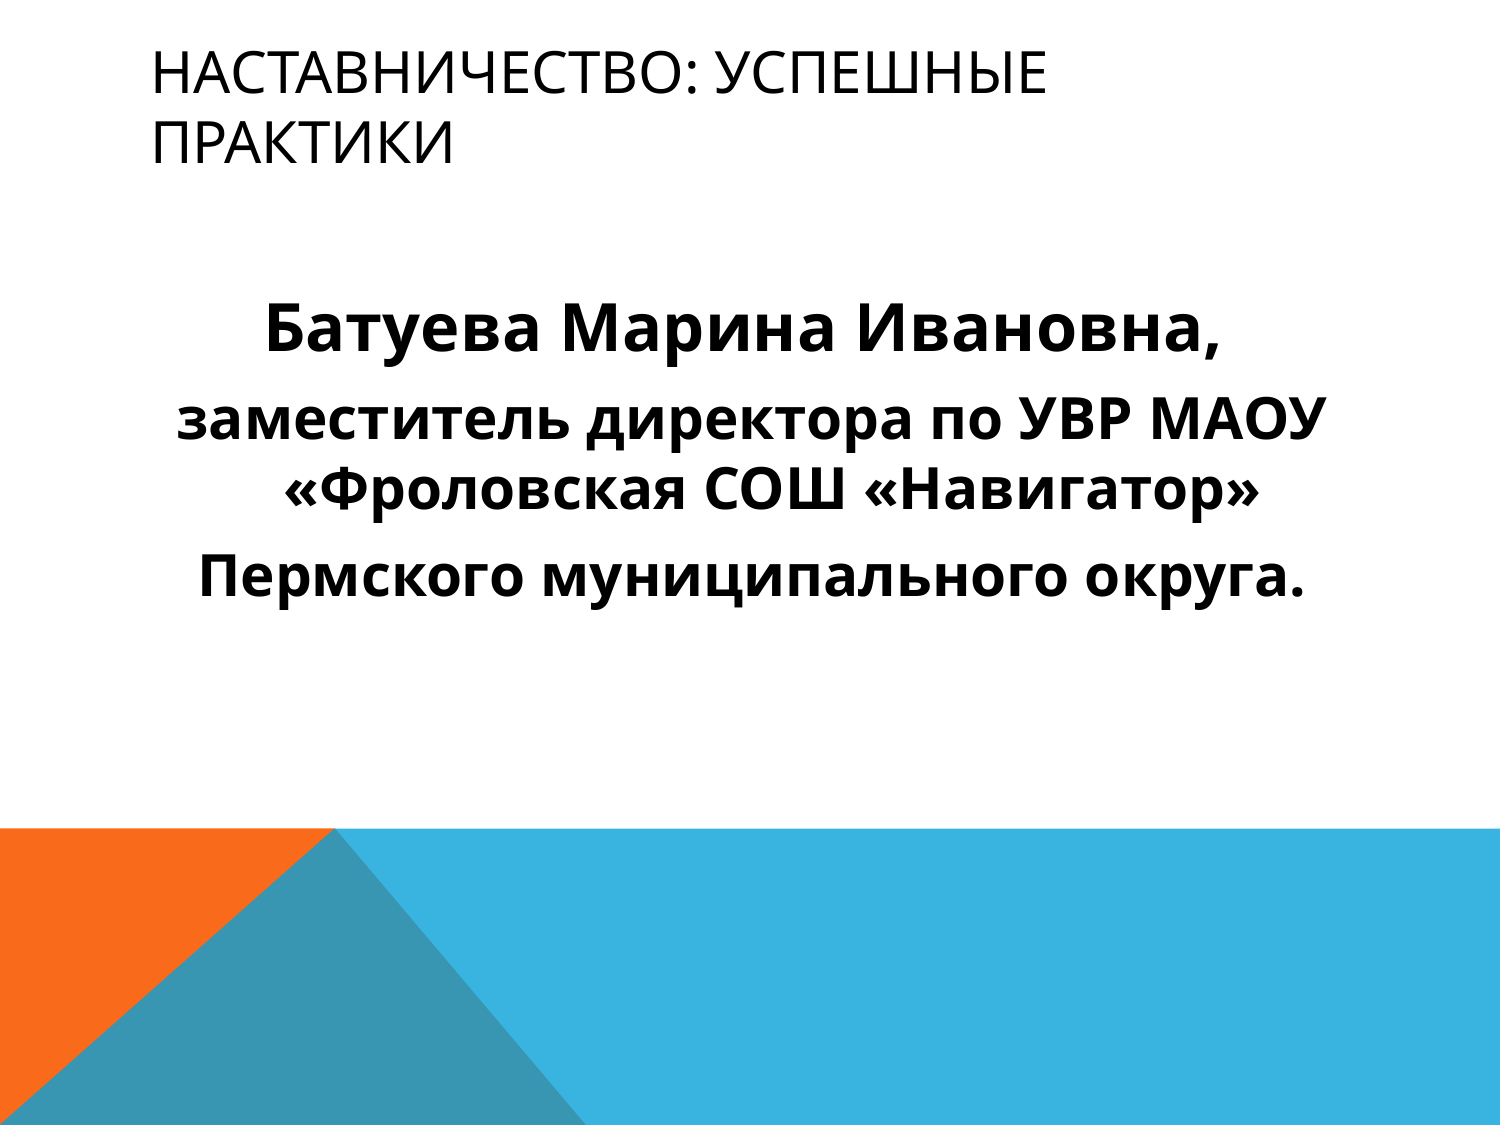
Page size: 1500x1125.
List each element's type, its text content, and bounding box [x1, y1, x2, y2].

list Батуева Марина Ивановна, заместитель директора по УВР МАОУ «Фроловская СОШ «Навигатор» Пермского муниципального округа. [135, 180, 1369, 768]
title Наставничество: успешные практики [135, 60, 1369, 150]
